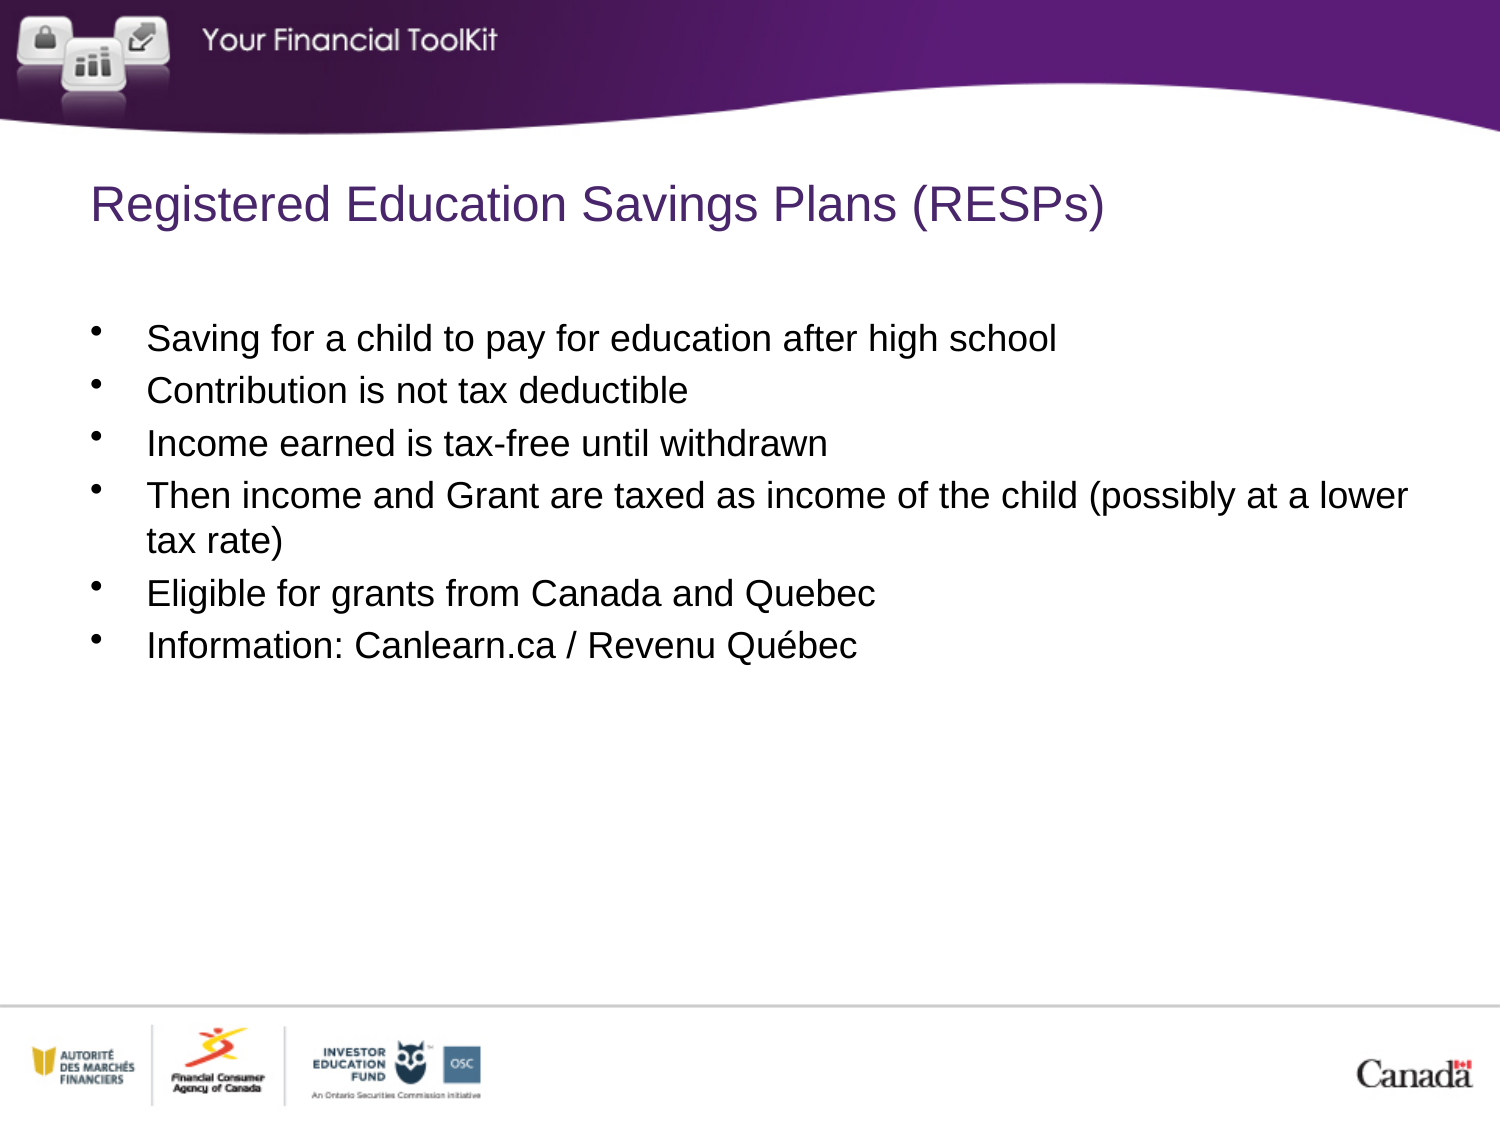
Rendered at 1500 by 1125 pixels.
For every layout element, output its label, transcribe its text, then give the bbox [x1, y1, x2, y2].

list Saving for a child to pay for education after high school Contribution is not tax deductible Income earned is tax-free until withdrawn Then income and Grant are taxed as income of the child (possibly at a lower tax rate) Eligible for grants from Canada and Quebec Information: Canlearn.ca / Revenu Québec [75, 305, 1425, 968]
picture [0, 0, 1500, 1125]
title Registered Education Savings Plans (RESPs) [75, 164, 1211, 305]
